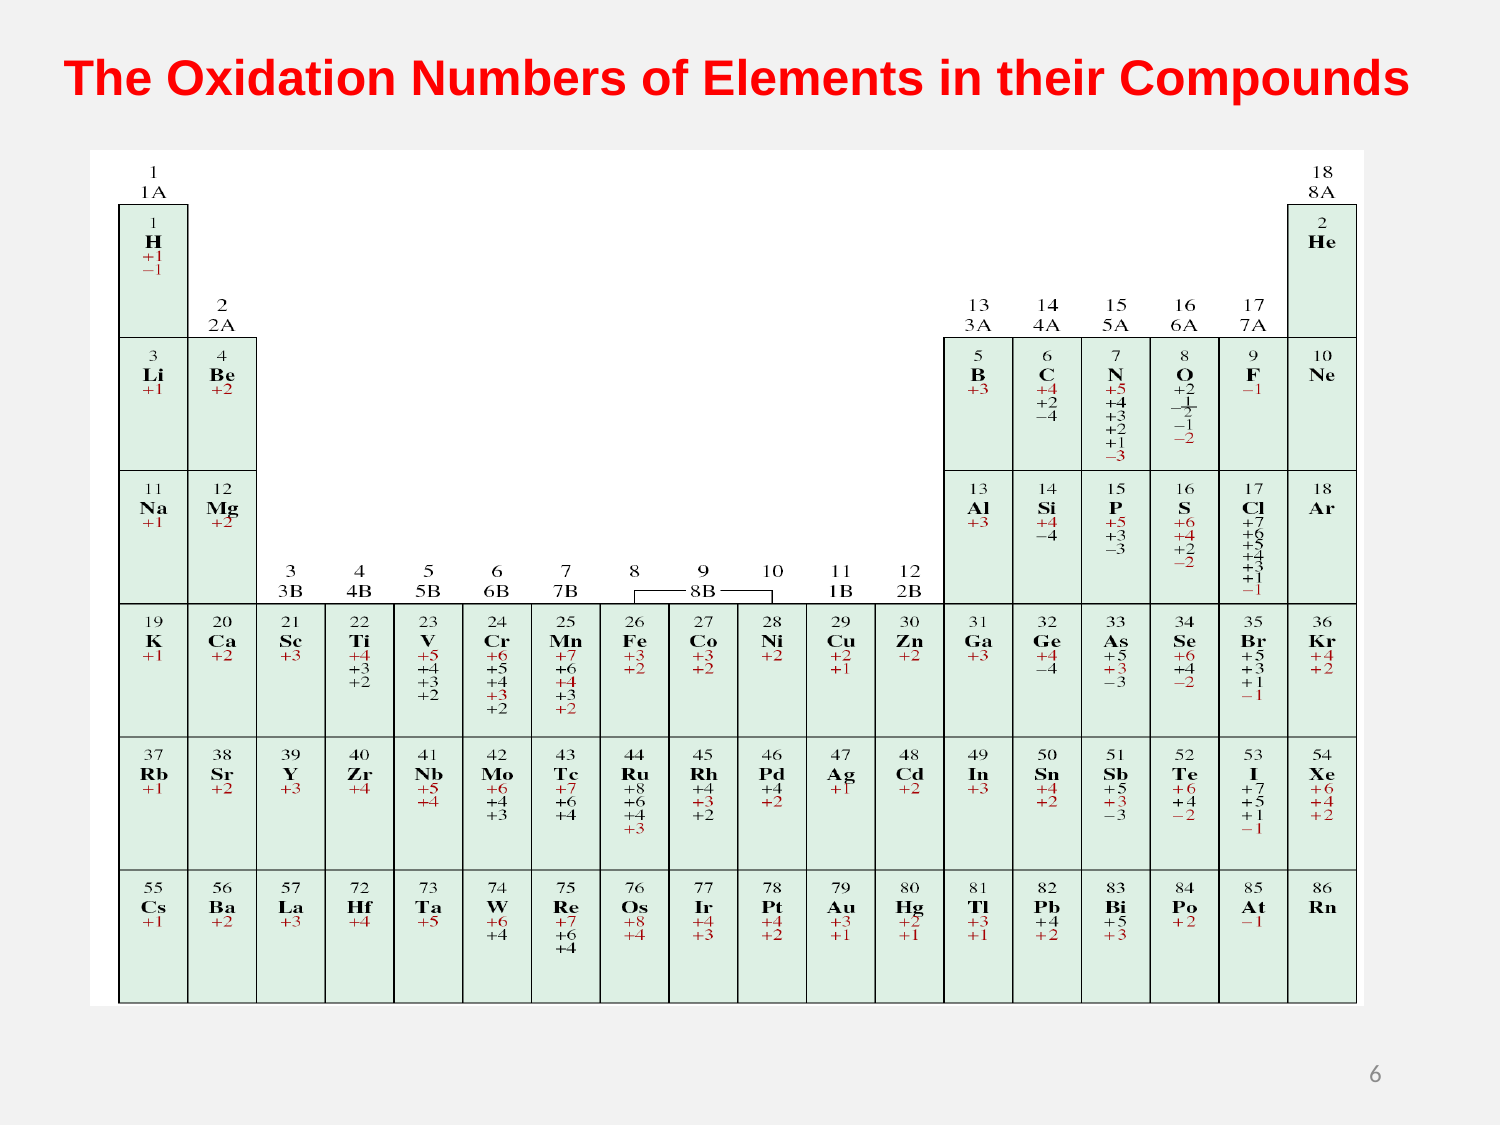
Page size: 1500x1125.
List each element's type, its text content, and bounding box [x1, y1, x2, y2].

slide_number 6 [1059, 1042, 1397, 1103]
text_box The Oxidation Numbers of Elements in their Compounds [48, 37, 1427, 113]
picture [89, 150, 1364, 1006]
